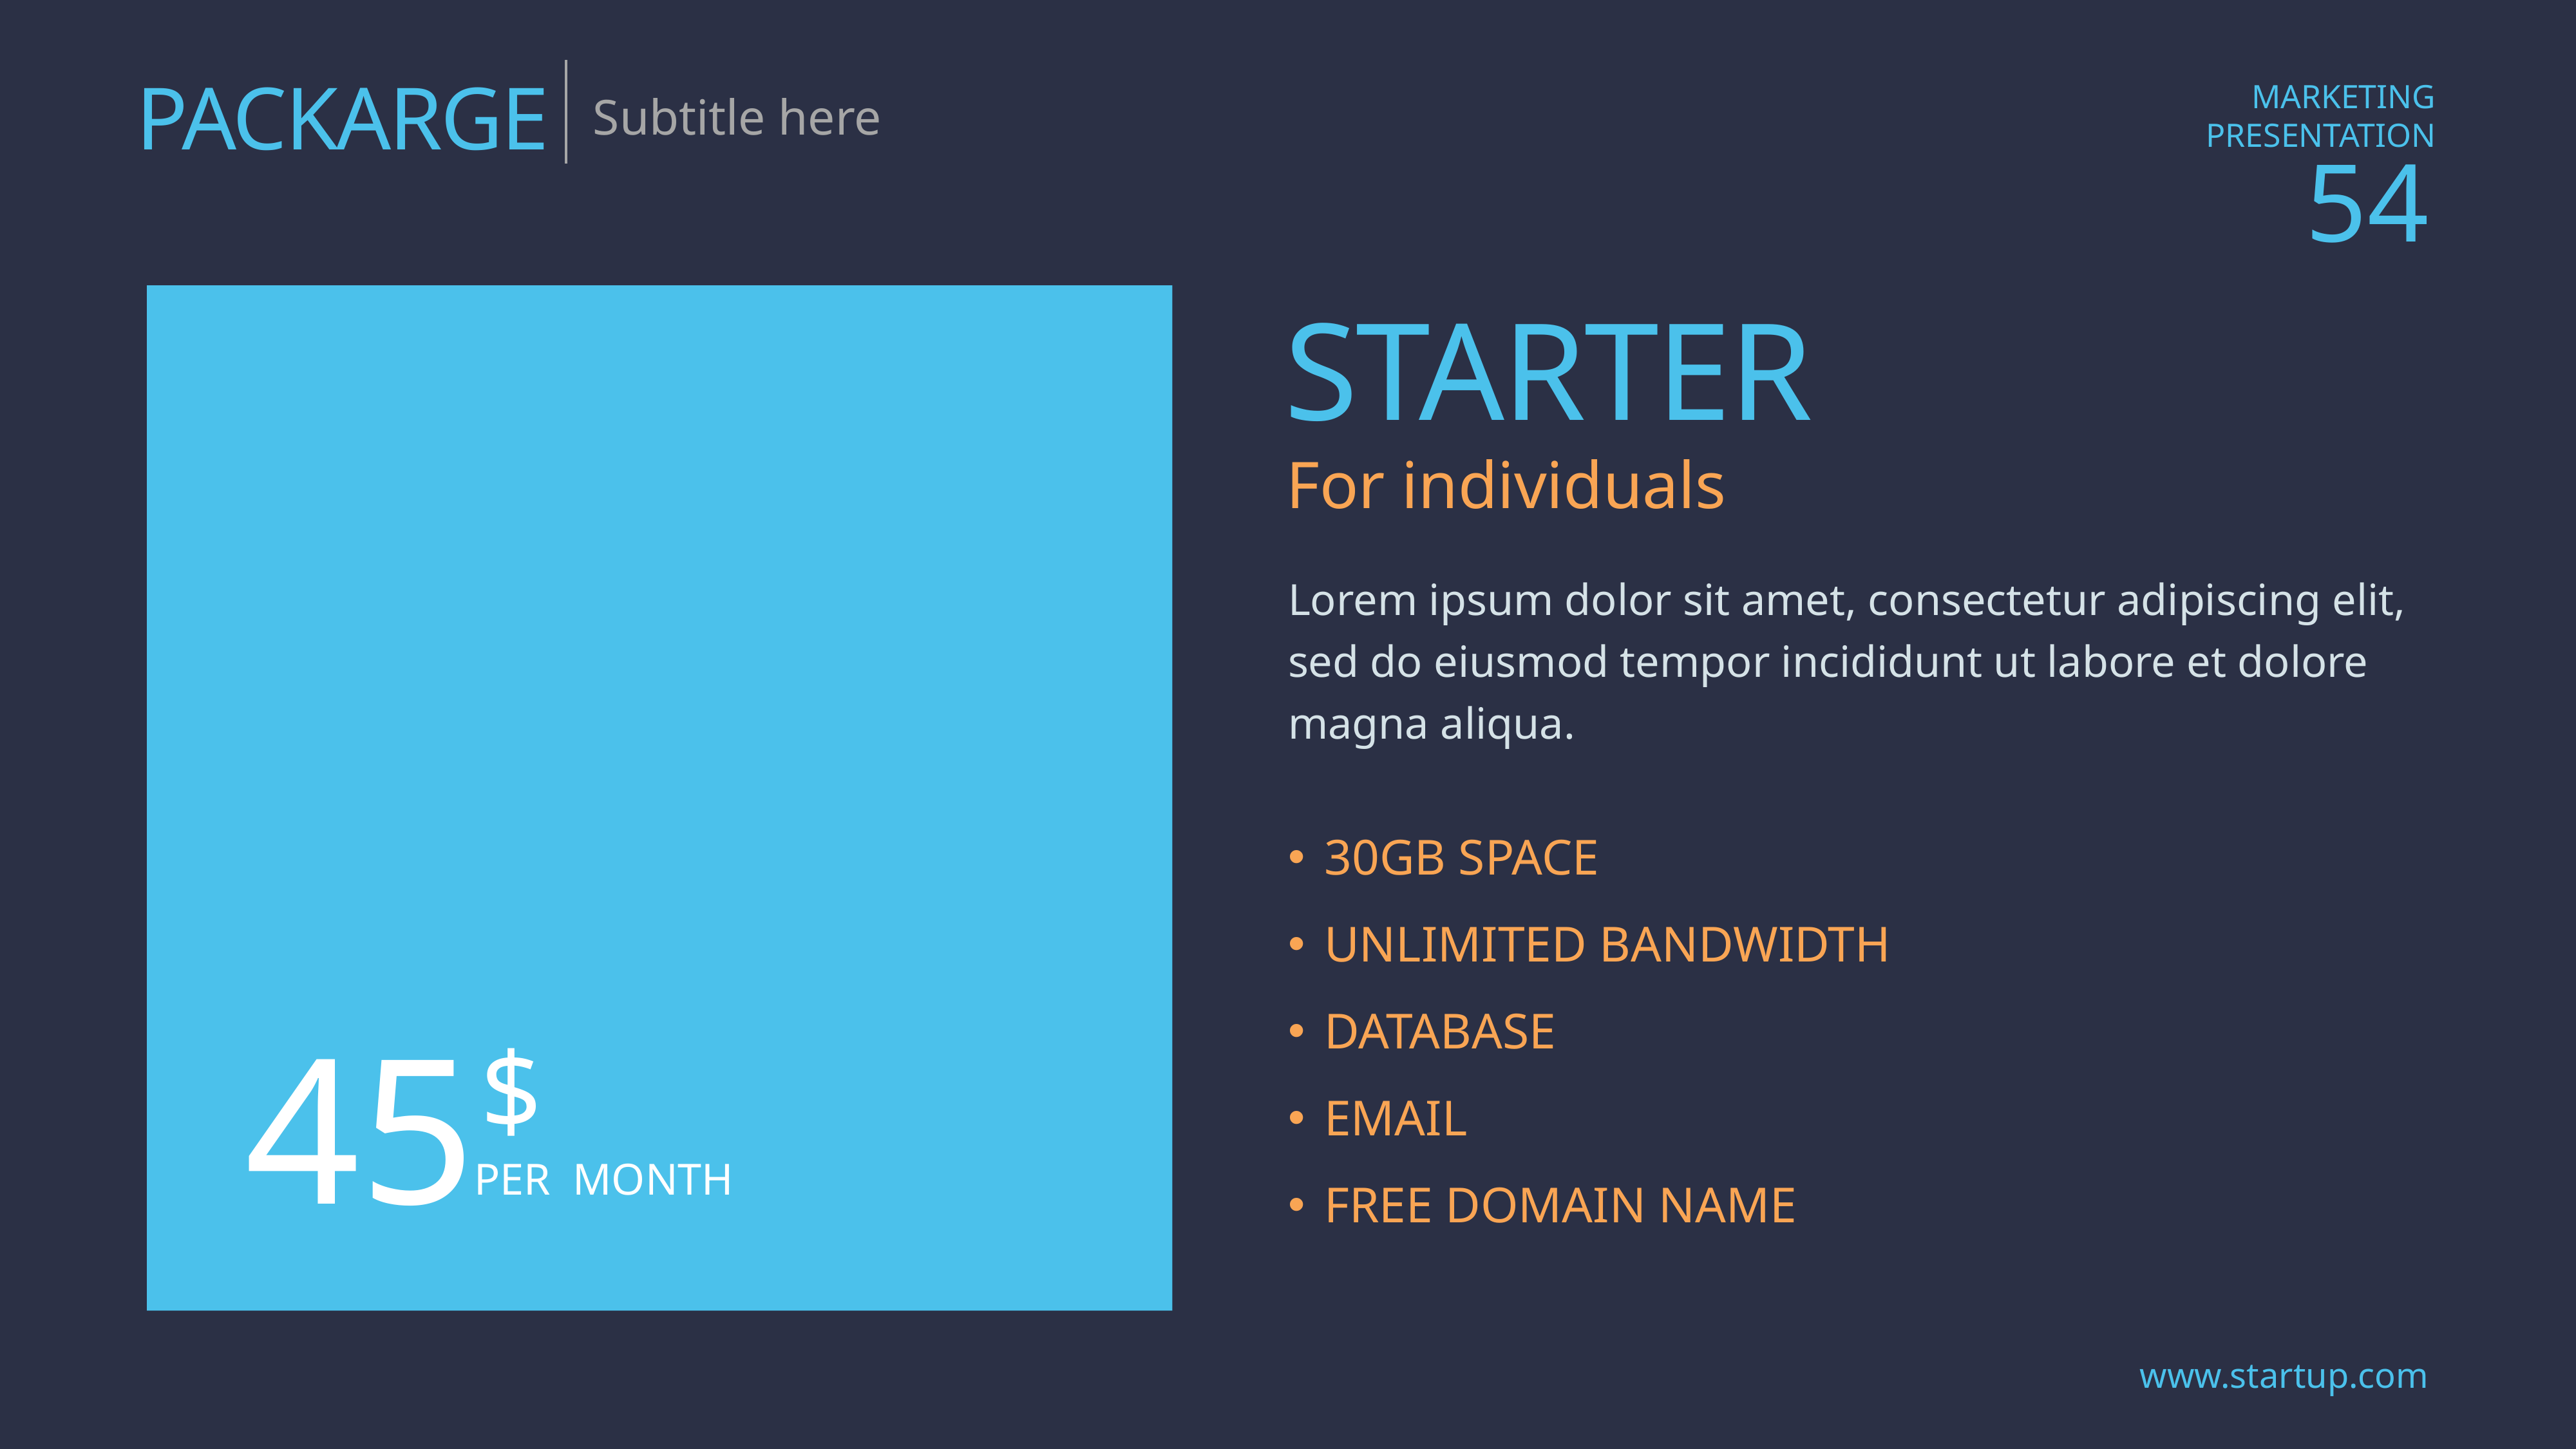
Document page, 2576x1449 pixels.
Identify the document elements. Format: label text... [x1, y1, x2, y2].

text_box For individuals [1286, 448, 1727, 522]
text_box [146, 285, 1173, 1311]
text_box STARTER [1284, 286, 1813, 448]
text_box PACKARGE [136, 63, 549, 167]
text_box Subtitle here [583, 81, 891, 149]
text_box PER MONTH [474, 1151, 734, 1204]
text_box Lorem ipsum dolor sit amet, consectetur adipiscing elit, sed do eiusmod tempor incididunt ut labore et dolore magna aliqua. [1287, 562, 2429, 748]
text_box $ [480, 1022, 542, 1151]
text_box 30GB SPACE UNLIMITED BANDWIDTH DATABASE EMAIL FREE DOMAIN NAME [1288, 797, 2287, 1233]
text_box 45 [245, 1003, 569, 1245]
